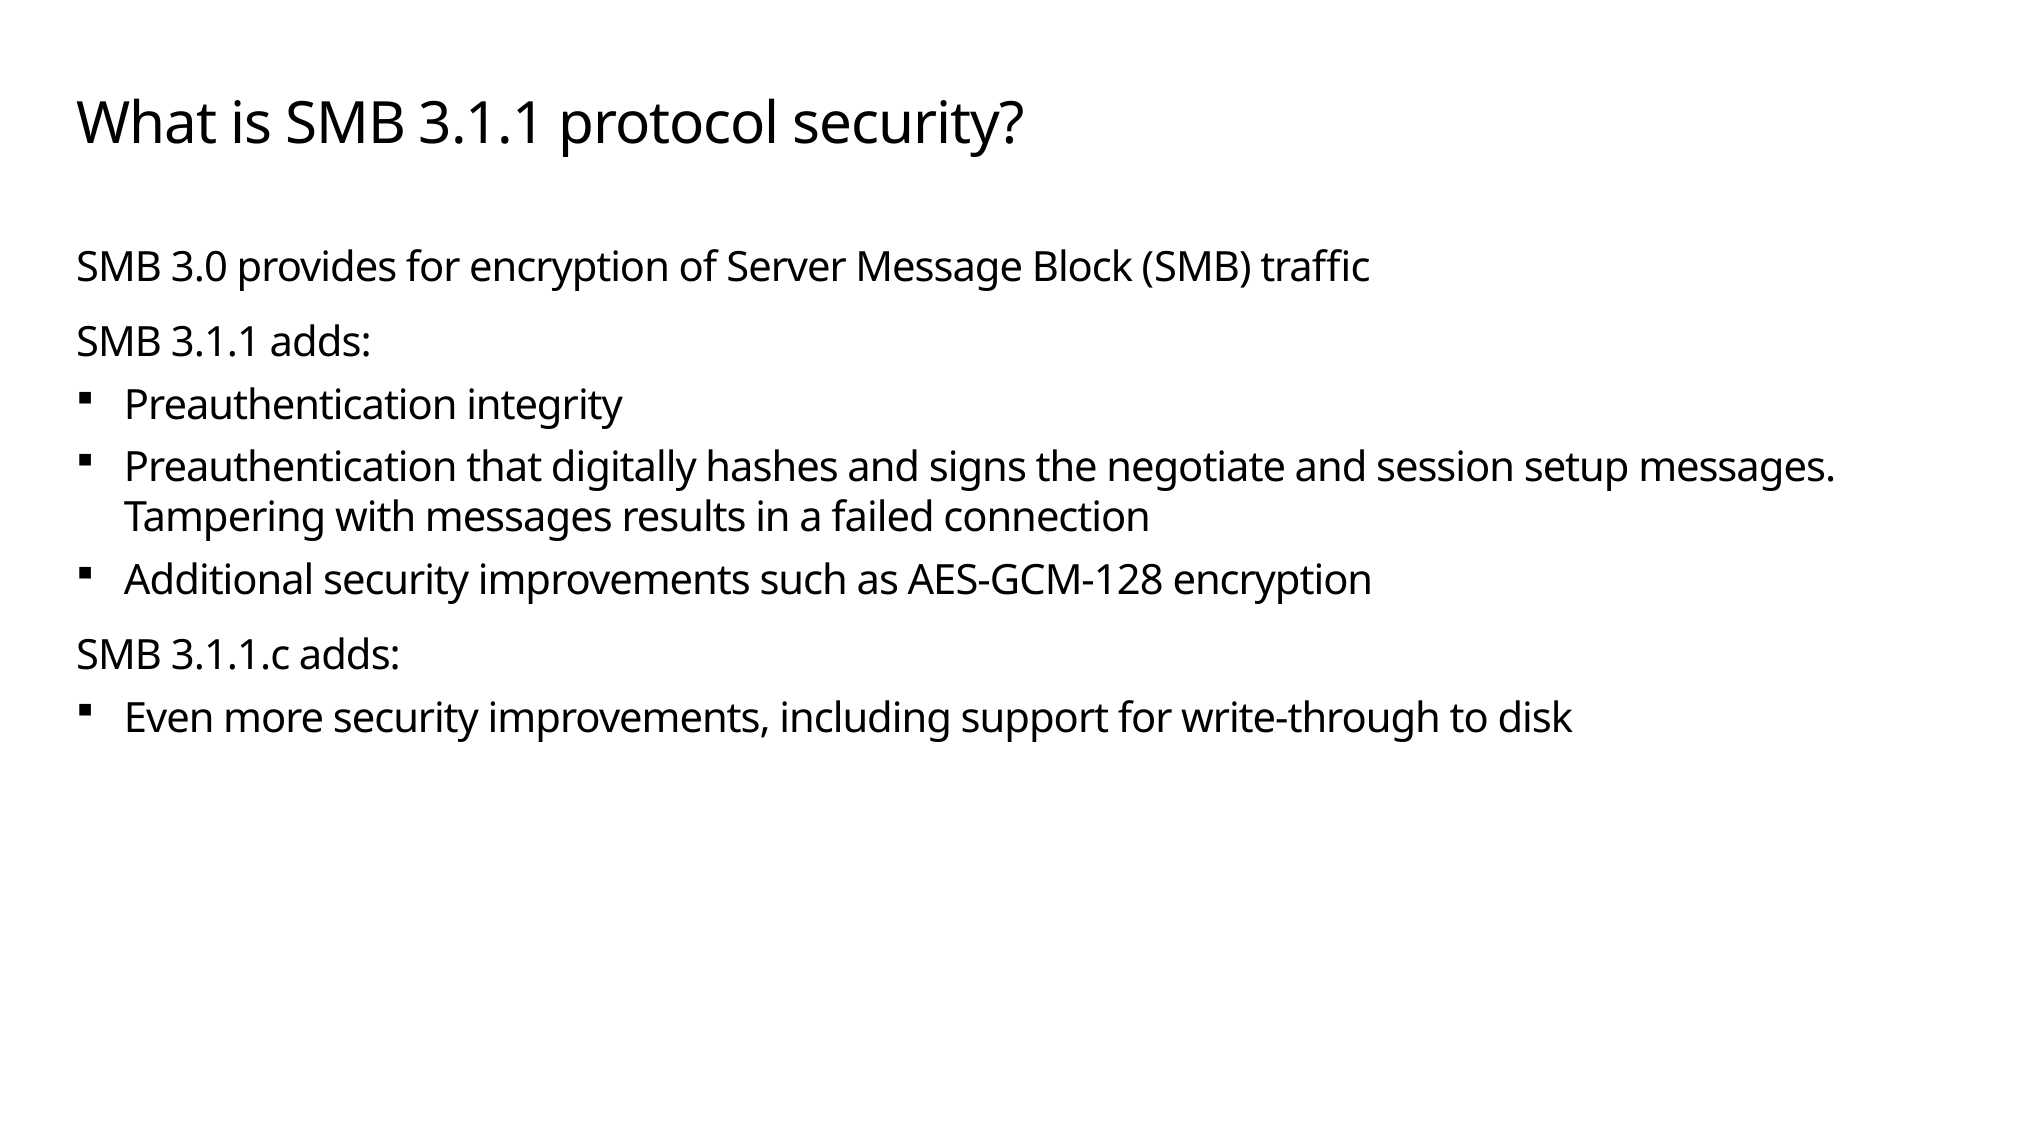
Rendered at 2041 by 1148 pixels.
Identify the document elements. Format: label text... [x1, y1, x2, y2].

title What is SMB 3.1.1 protocol security? [76, 93, 1968, 161]
list SMB 3.0 provides for encryption of Server Message Block (SMB) traffic SMB 3.1.1 adds: Preauthentication integrity Preauthentication that digitally hashes and signs the negotiate and session setup messages. Tampering with messages results in a failed connection Additional security improvements such as AES-GCM-128 encryption SMB 3.1.1.c adds: Even more security improvements, including support for write-through to disk [76, 240, 1970, 1074]
